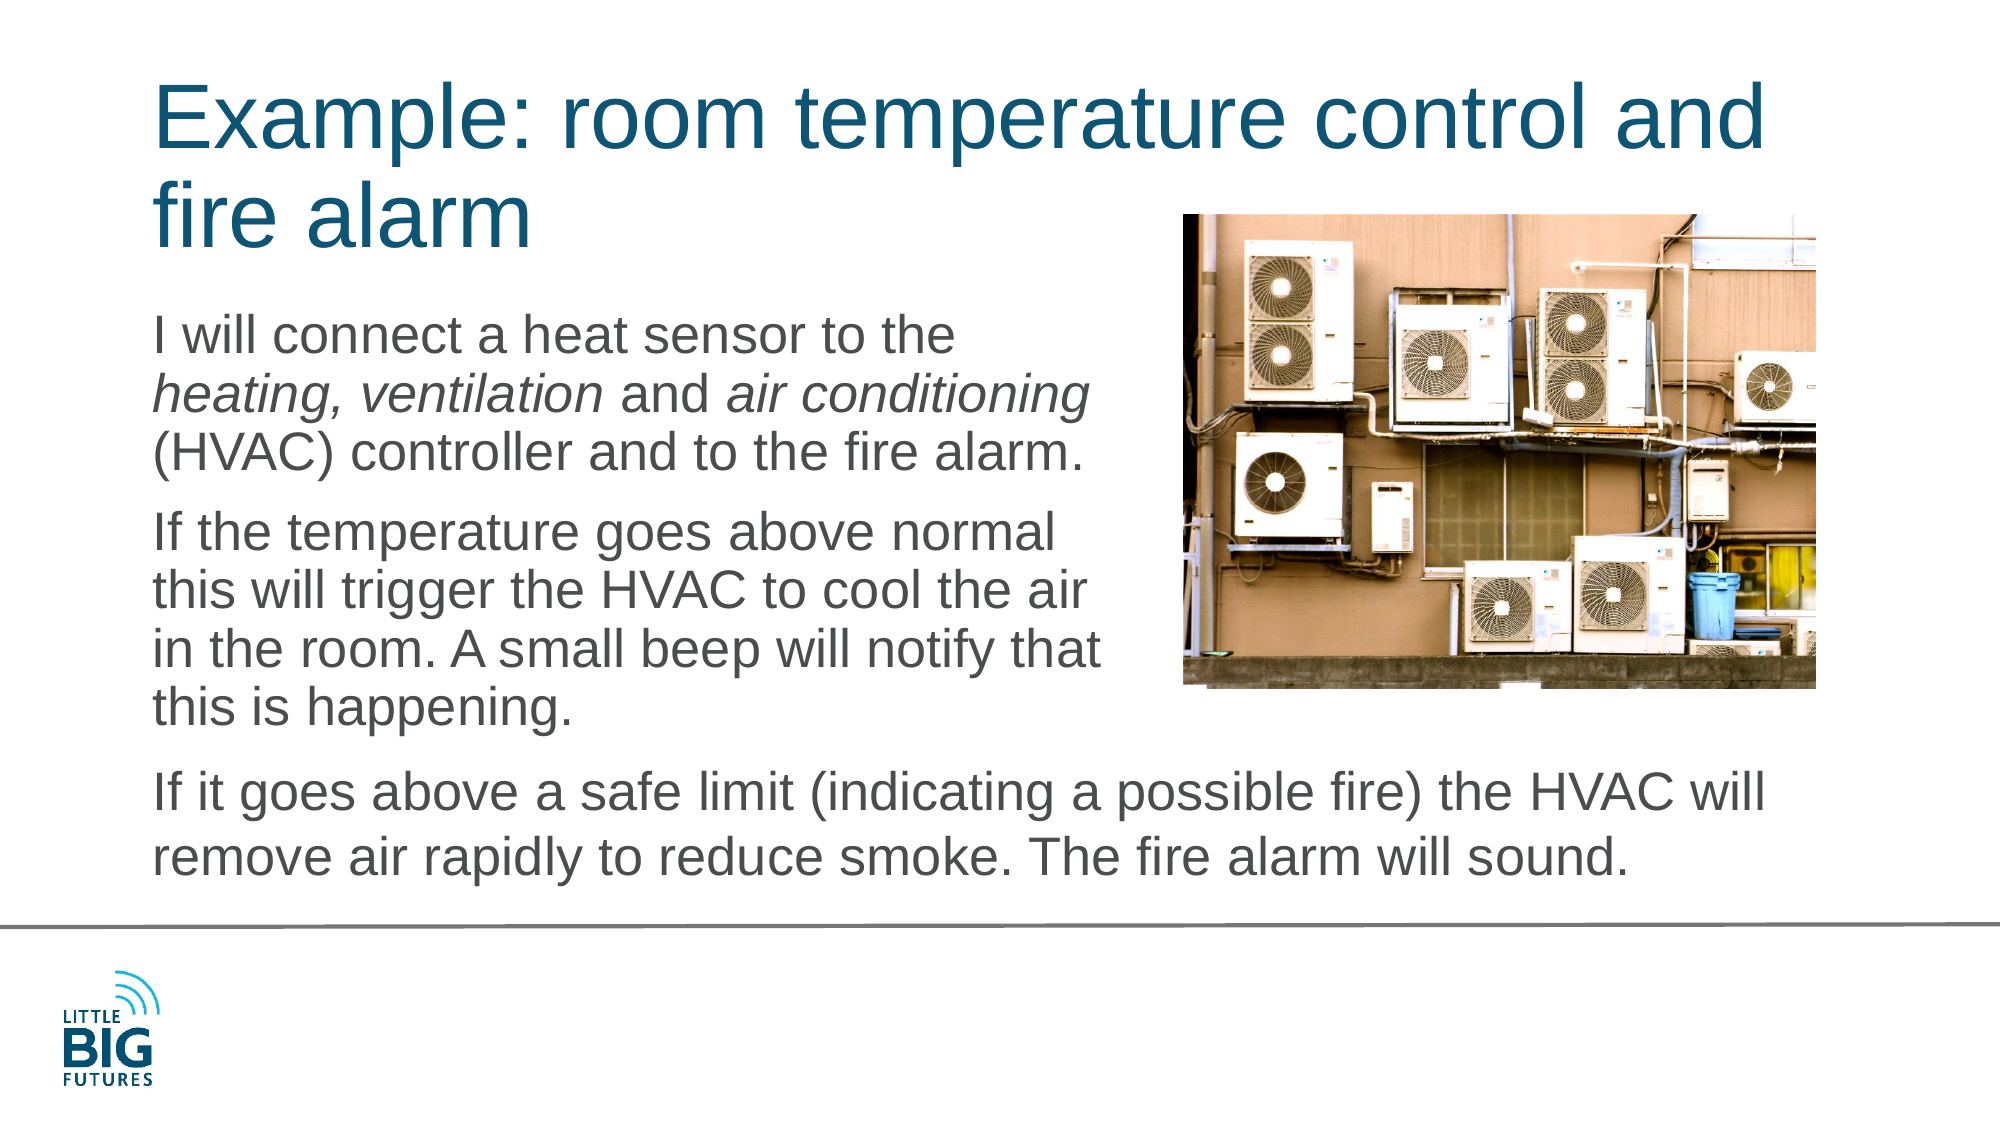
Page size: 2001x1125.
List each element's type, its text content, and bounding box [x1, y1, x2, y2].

picture [1183, 214, 1816, 689]
picture [27, 938, 196, 1118]
title Example: room temperature control and fire alarm [137, 59, 1863, 278]
text_box If it goes above a safe limit (indicating a possible fire) the HVAC will remove air rapidly to reduce smoke. The fire alarm will sound. [137, 749, 1816, 894]
list I will connect a heat sensor to the heating, ventilation and air conditioning (HVAC) controller and to the fire alarm. If the temperature goes above normal this will trigger the HVAC to cool the air in the room. A small beep will notify that this is happening. [137, 299, 1135, 746]
